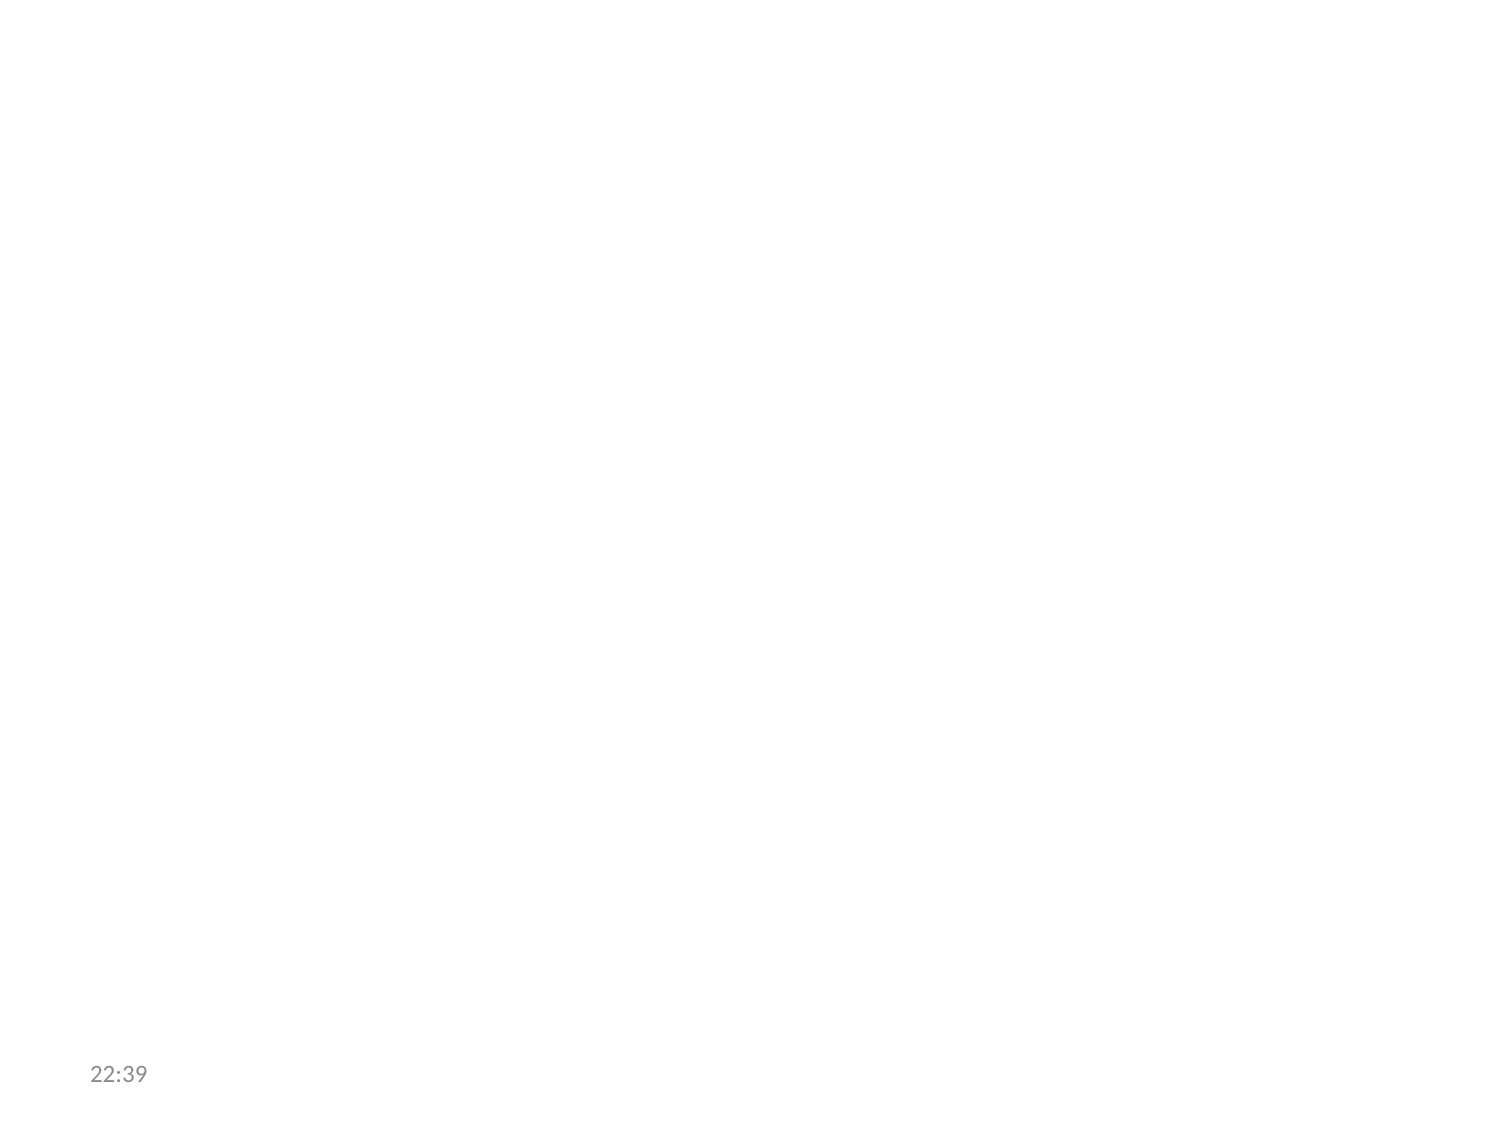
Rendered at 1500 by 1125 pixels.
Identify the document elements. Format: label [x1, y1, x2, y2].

slide_number [75, 1042, 425, 1103]
